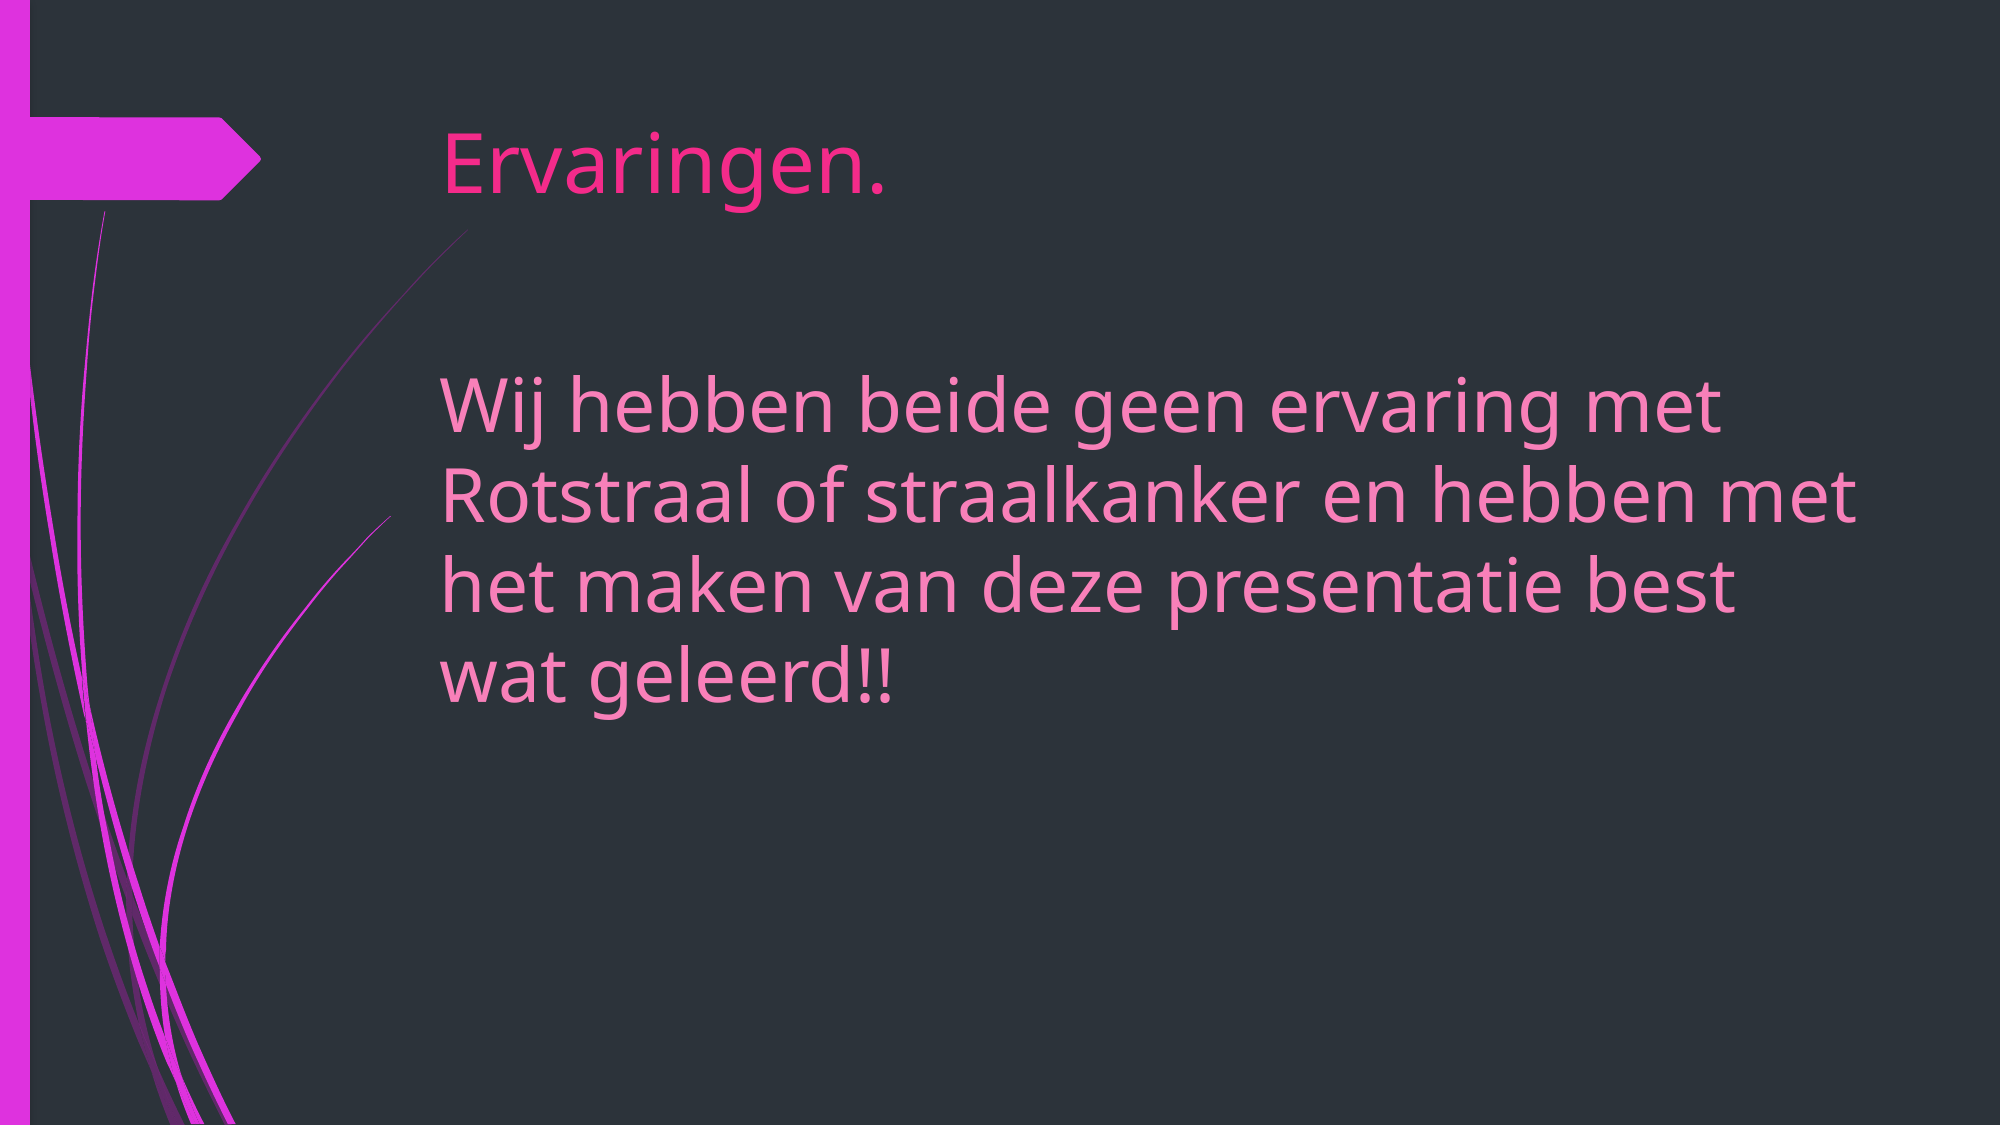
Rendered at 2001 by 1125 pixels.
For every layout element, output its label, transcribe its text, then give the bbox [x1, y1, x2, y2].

list Wij hebben beide geen ervaring met Rotstraal of straalkanker en hebben met het maken van deze presentatie best wat geleerd!! [424, 350, 1888, 970]
title Ervaringen. [425, 102, 1888, 313]
